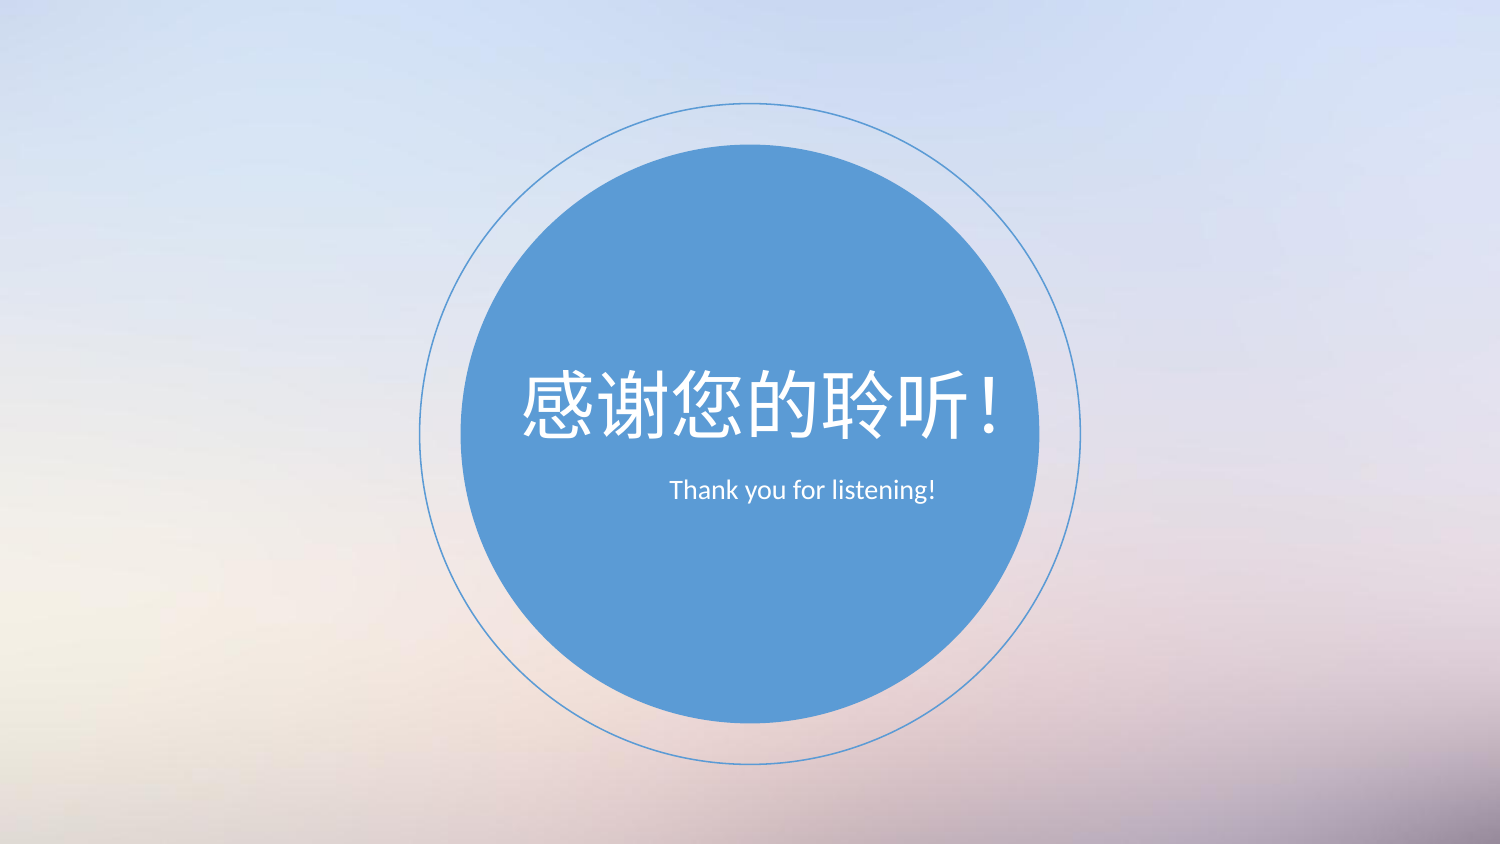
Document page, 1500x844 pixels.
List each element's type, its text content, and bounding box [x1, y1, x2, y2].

text_box [418, 102, 1082, 766]
text_box [459, 143, 1040, 725]
text_box 感谢您的聆听！ [505, 350, 1061, 456]
picture [0, 0, 1500, 844]
text_box Thank you for listening! [654, 463, 952, 513]
